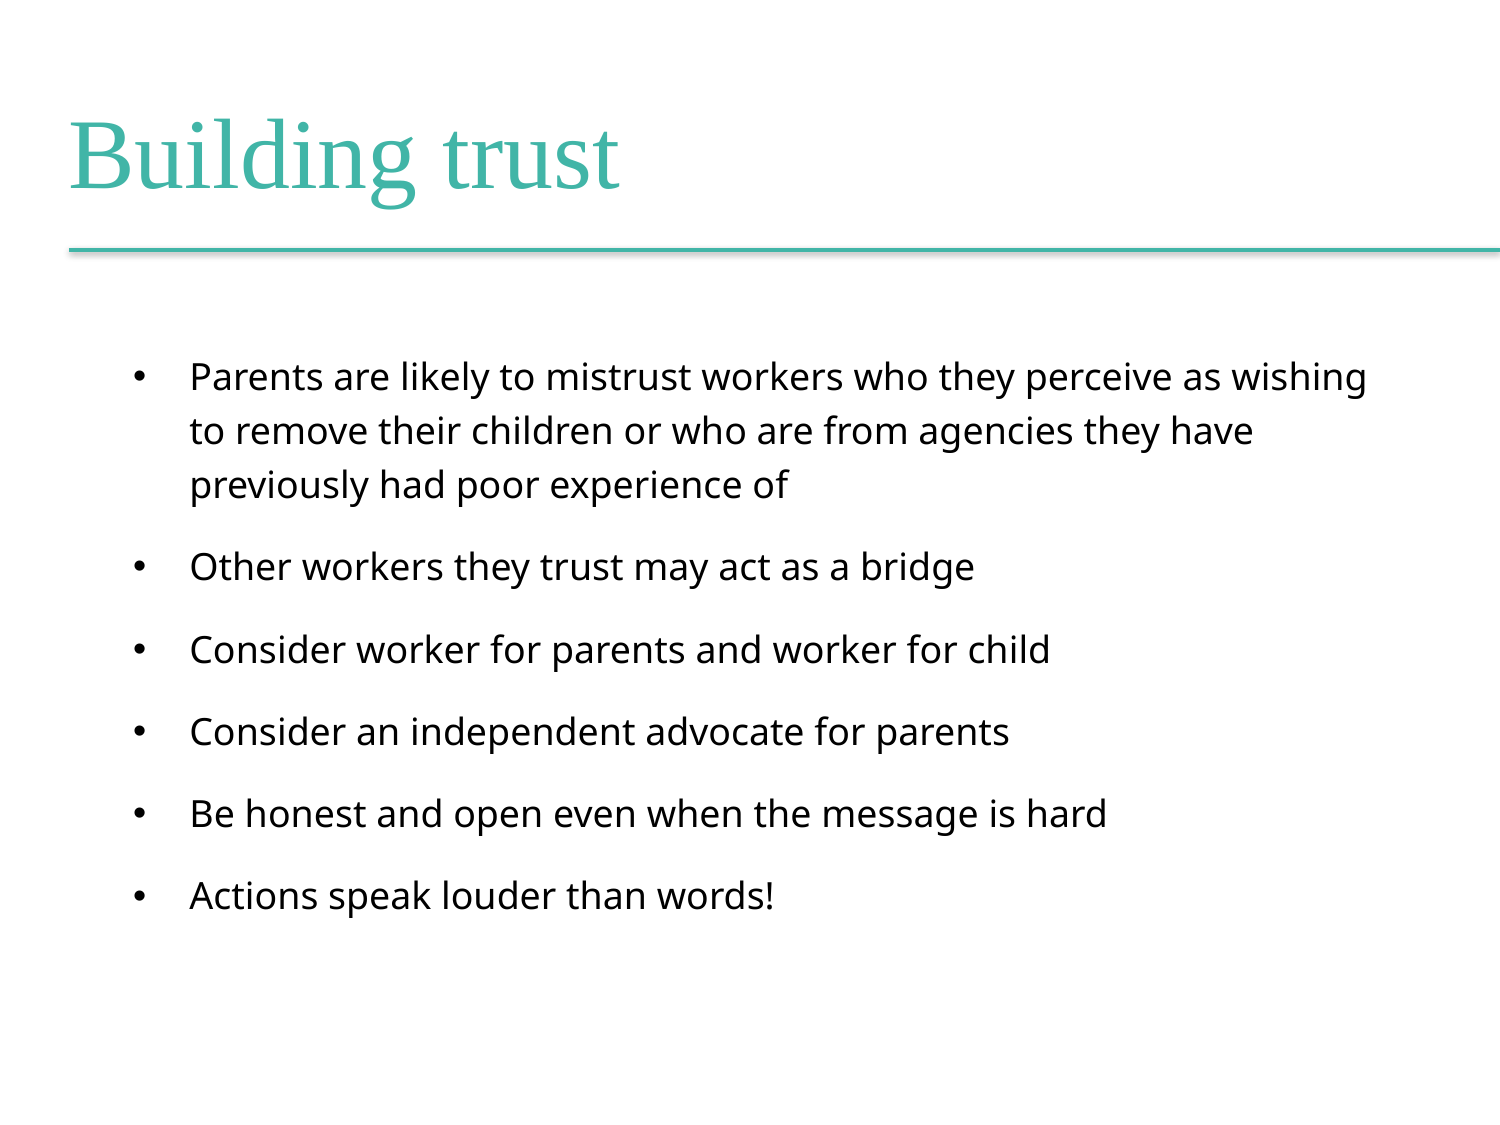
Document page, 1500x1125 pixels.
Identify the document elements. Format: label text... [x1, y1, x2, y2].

list Parents are likely to mistrust workers who they perceive as wishing to remove their children or who are from agencies they have previously had poor experience of Other workers they trust may act as a bridge Consider worker for parents and worker for child Consider an independent advocate for parents Be honest and open even when the message is hard Actions speak louder than words! [118, 336, 1391, 953]
text_box Building trust [53, 15, 1449, 304]
